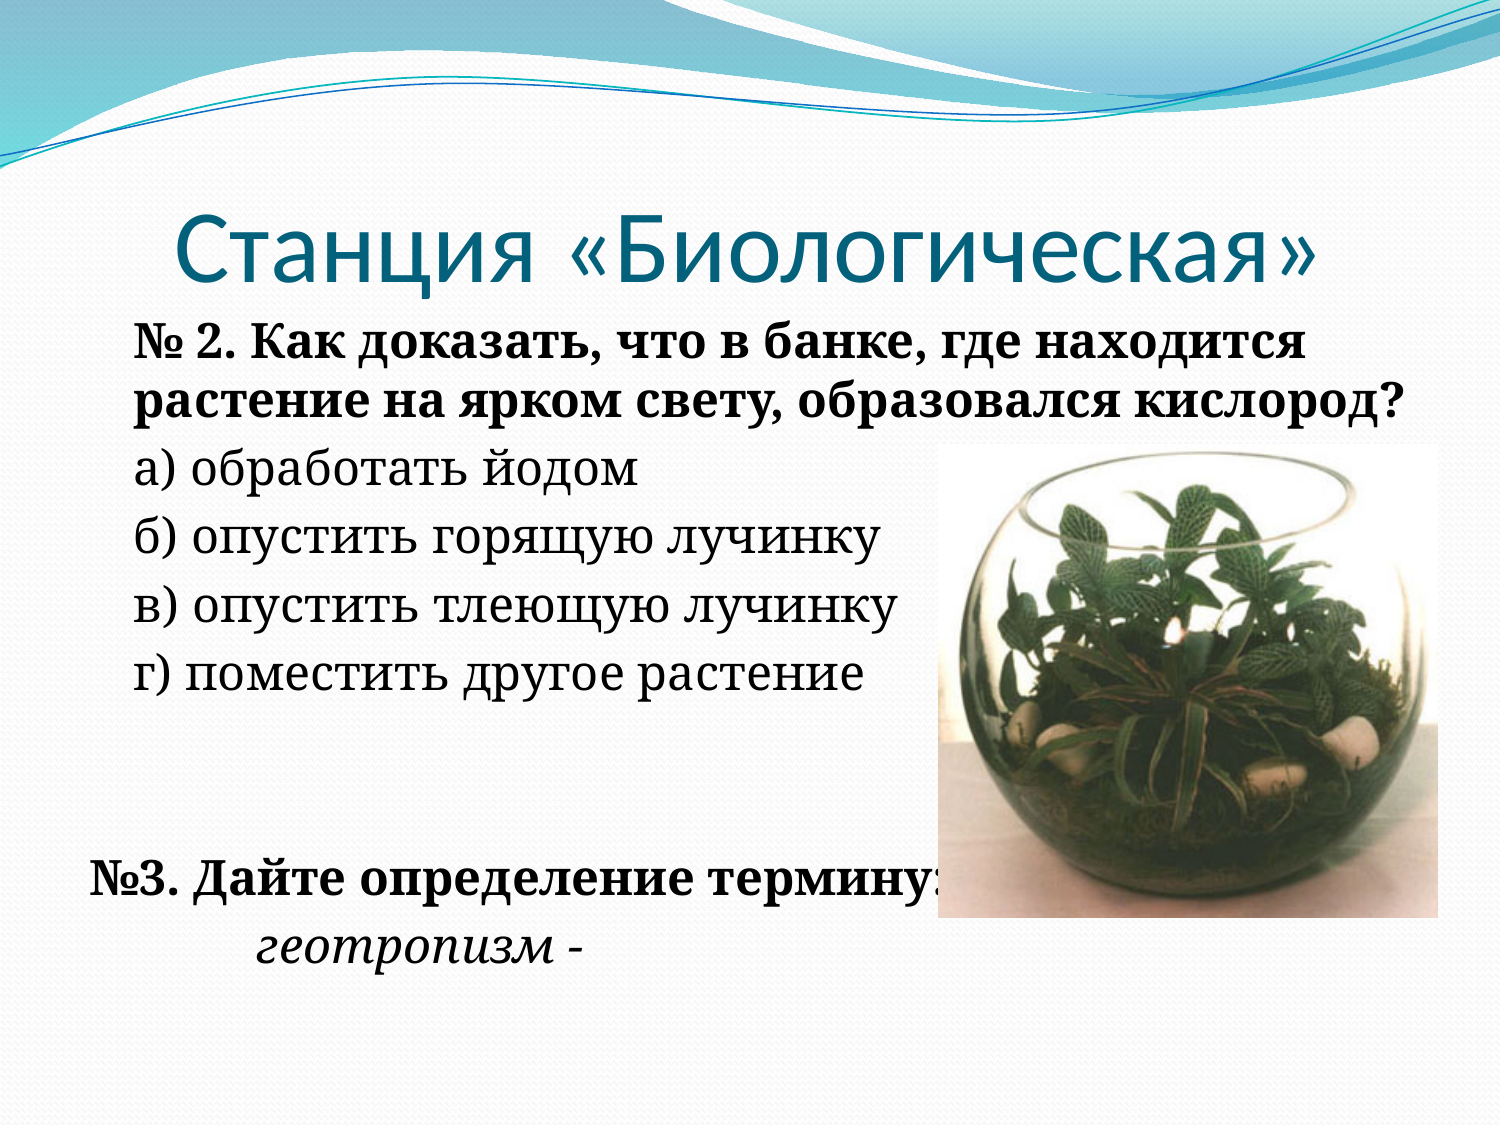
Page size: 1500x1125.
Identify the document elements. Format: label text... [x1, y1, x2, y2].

title Станция «Биологическая» [75, 115, 1425, 302]
list № 2. Как доказать, что в банке, где находится растение на ярком свету, образовался кислород? а) обработать йодом б) опустить горящую лучинку в) опустить тлеющую лучинку г) поместить другое растение №3. Дайте определение термину: геотропизм - [75, 302, 1425, 1038]
picture [938, 444, 1439, 918]
